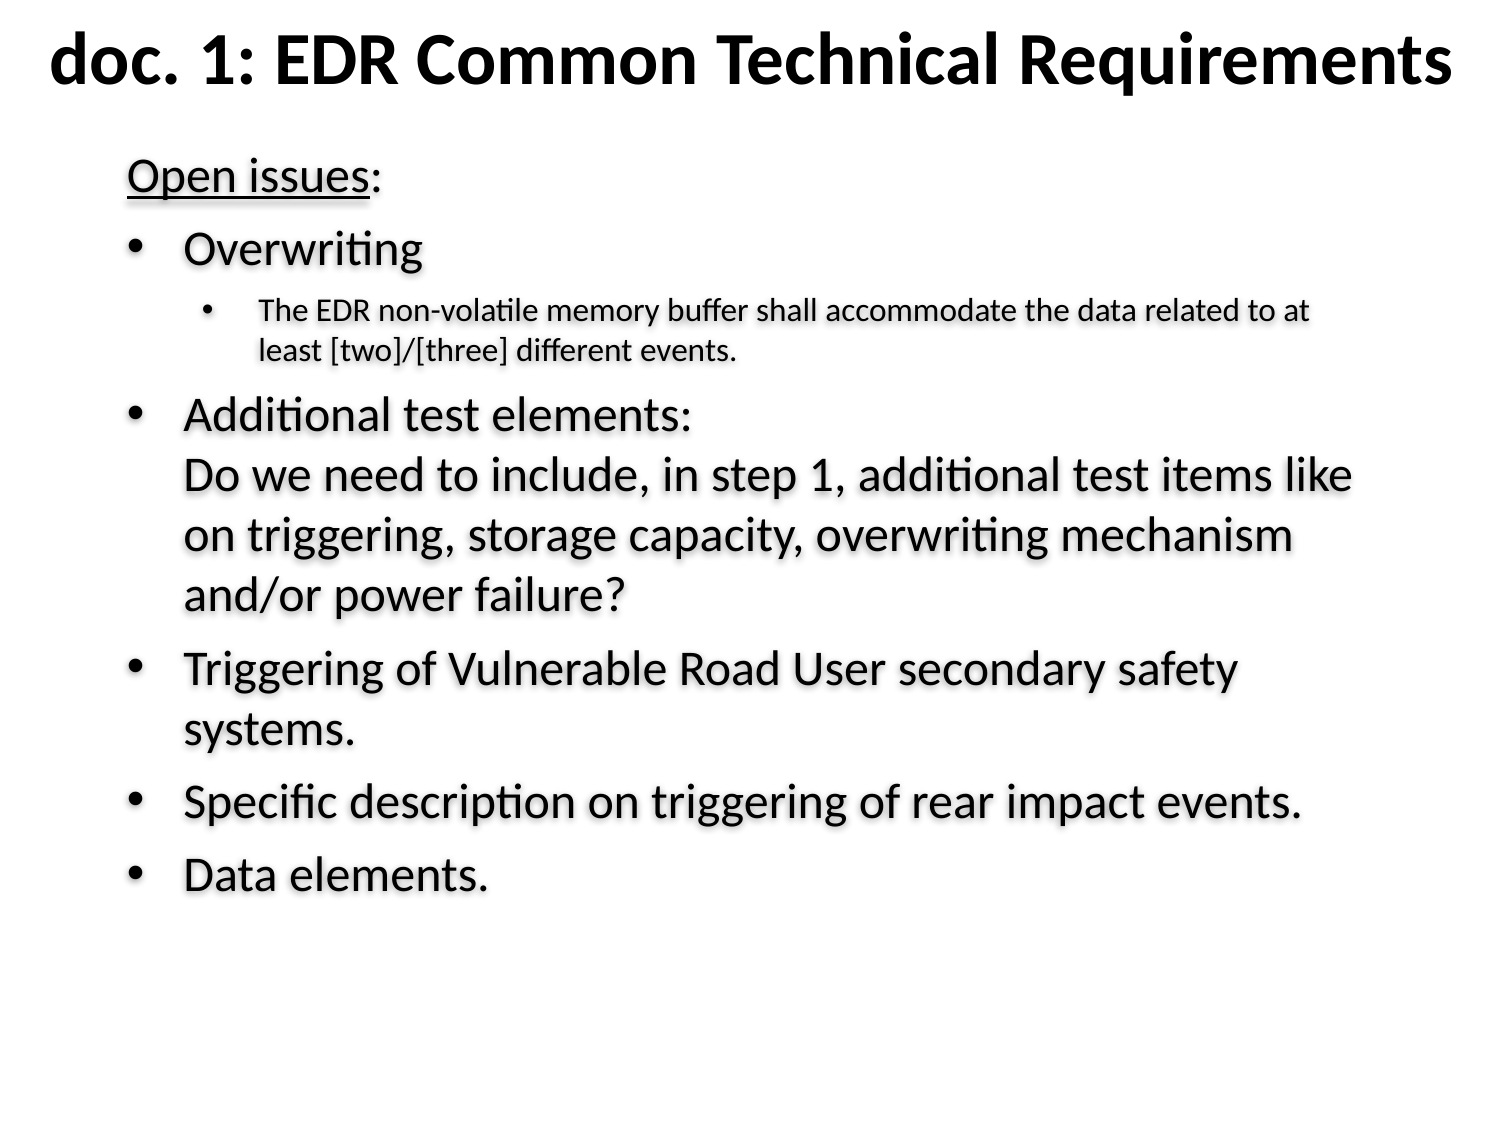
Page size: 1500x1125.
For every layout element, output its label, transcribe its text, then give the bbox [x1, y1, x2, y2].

text_box doc. 1: EDR Common Technical Requirements [2, 19, 1500, 90]
text_box Open issues: Overwriting The EDR non-volatile memory buffer shall accommodate the data related to at least [two]/[three] different events. Additional test elements: Do we need to include, in step 1, additional test items like on triggering, storage capacity, overwriting mechanism and/or power failure? Triggering of Vulnerable Road User secondary safety systems. Specific description on triggering of rear impact events. Data elements. [63, 85, 1441, 1026]
